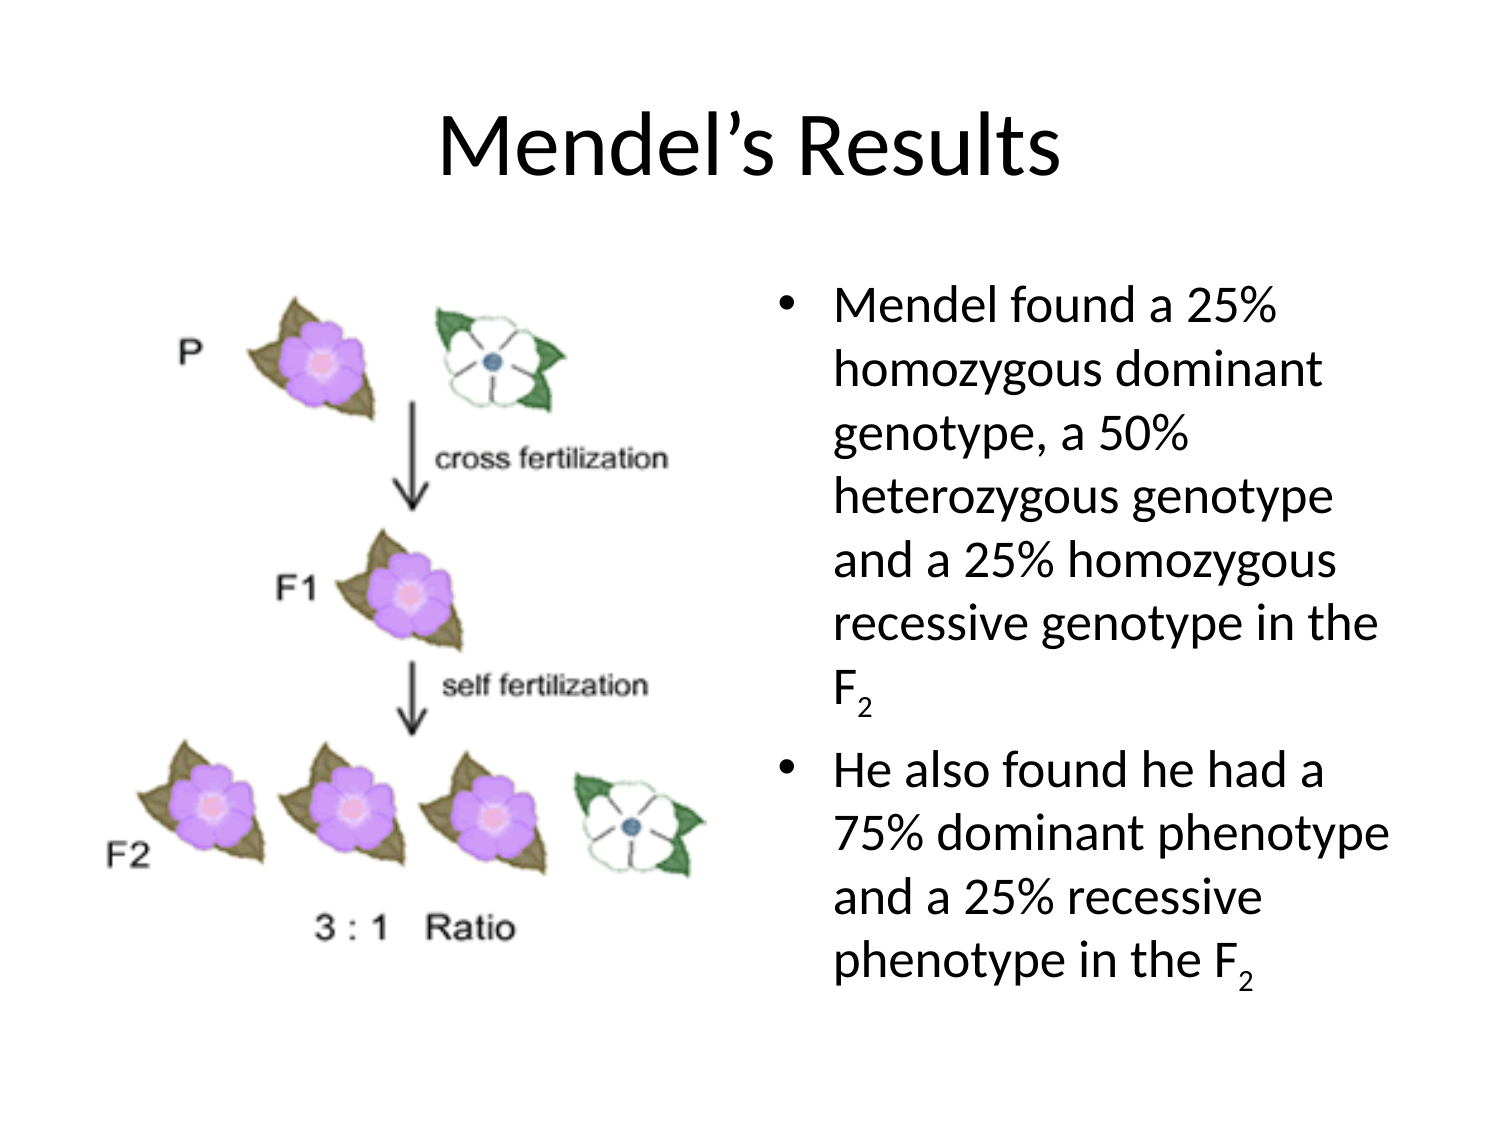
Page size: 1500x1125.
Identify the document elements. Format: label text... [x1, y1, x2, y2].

title Mendel’s Results [75, 45, 1425, 233]
list Mendel found a 25% homozygous dominant genotype, a 50% heterozygous genotype and a 25% homozygous recessive genotype in the F2 He also found he had a 75% dominant phenotype and a 25% recessive phenotype in the F2 [762, 262, 1425, 1005]
picture [74, 274, 708, 963]
